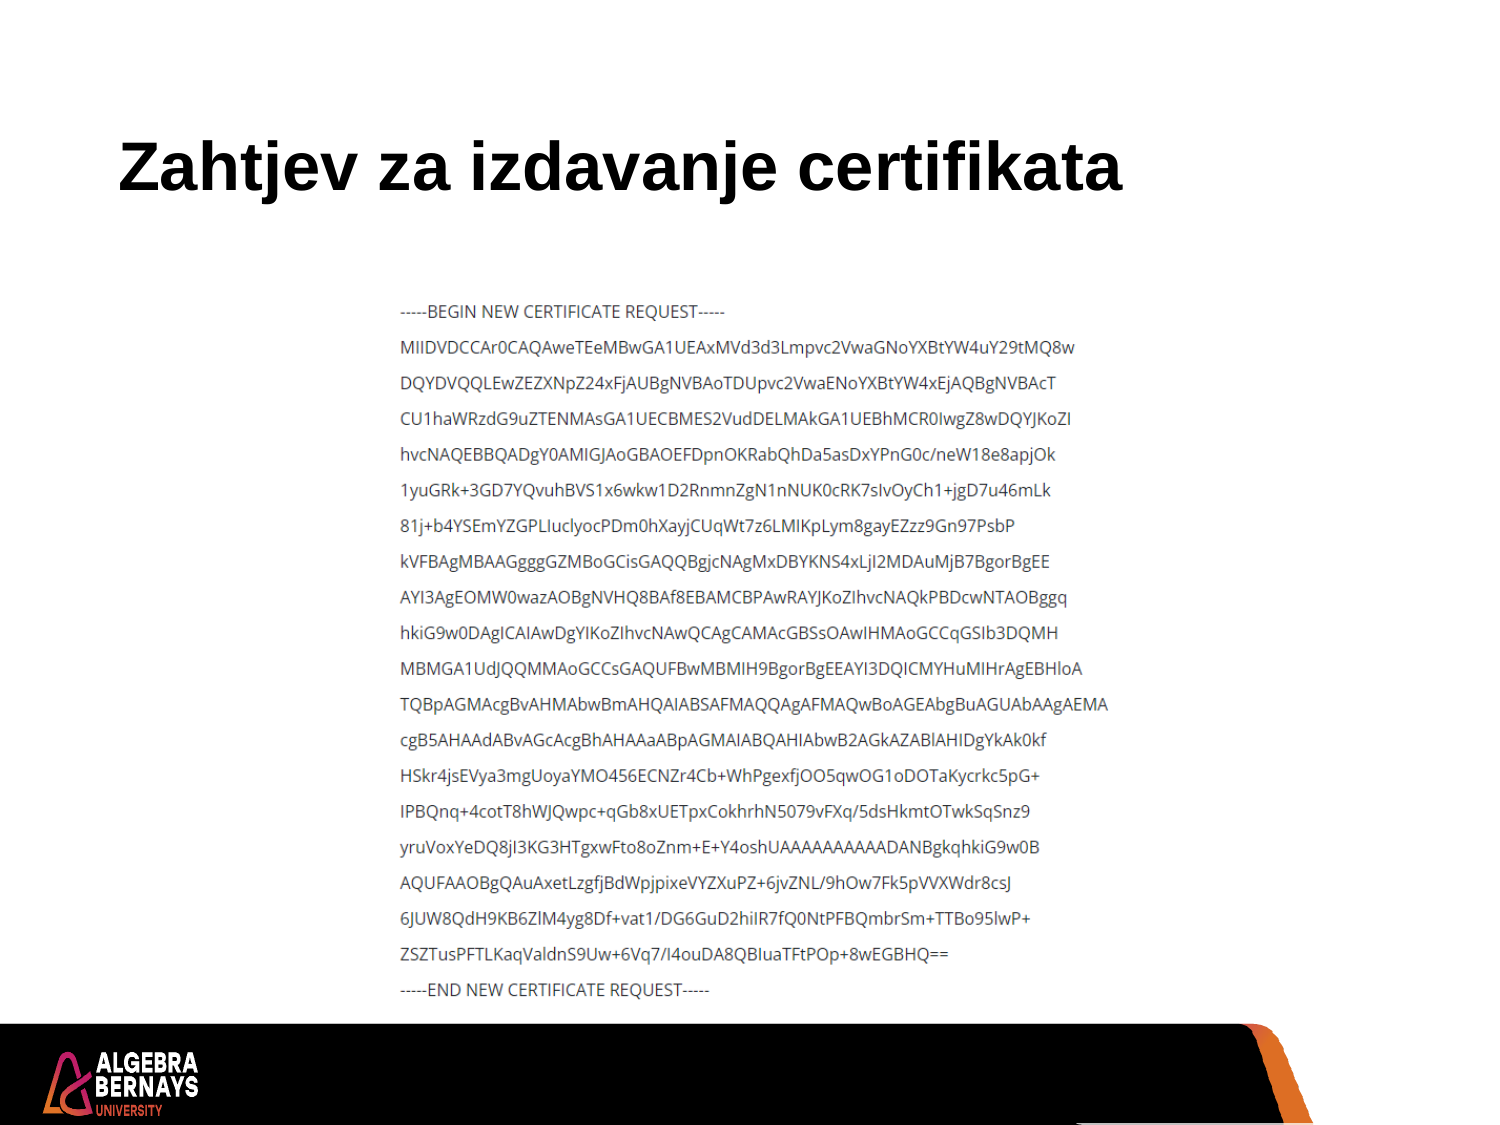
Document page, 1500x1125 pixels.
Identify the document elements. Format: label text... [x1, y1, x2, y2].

picture [0, 1023, 1468, 1125]
title Zahtjev za izdavanje certifikata [103, 59, 1397, 278]
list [389, 299, 1110, 1014]
